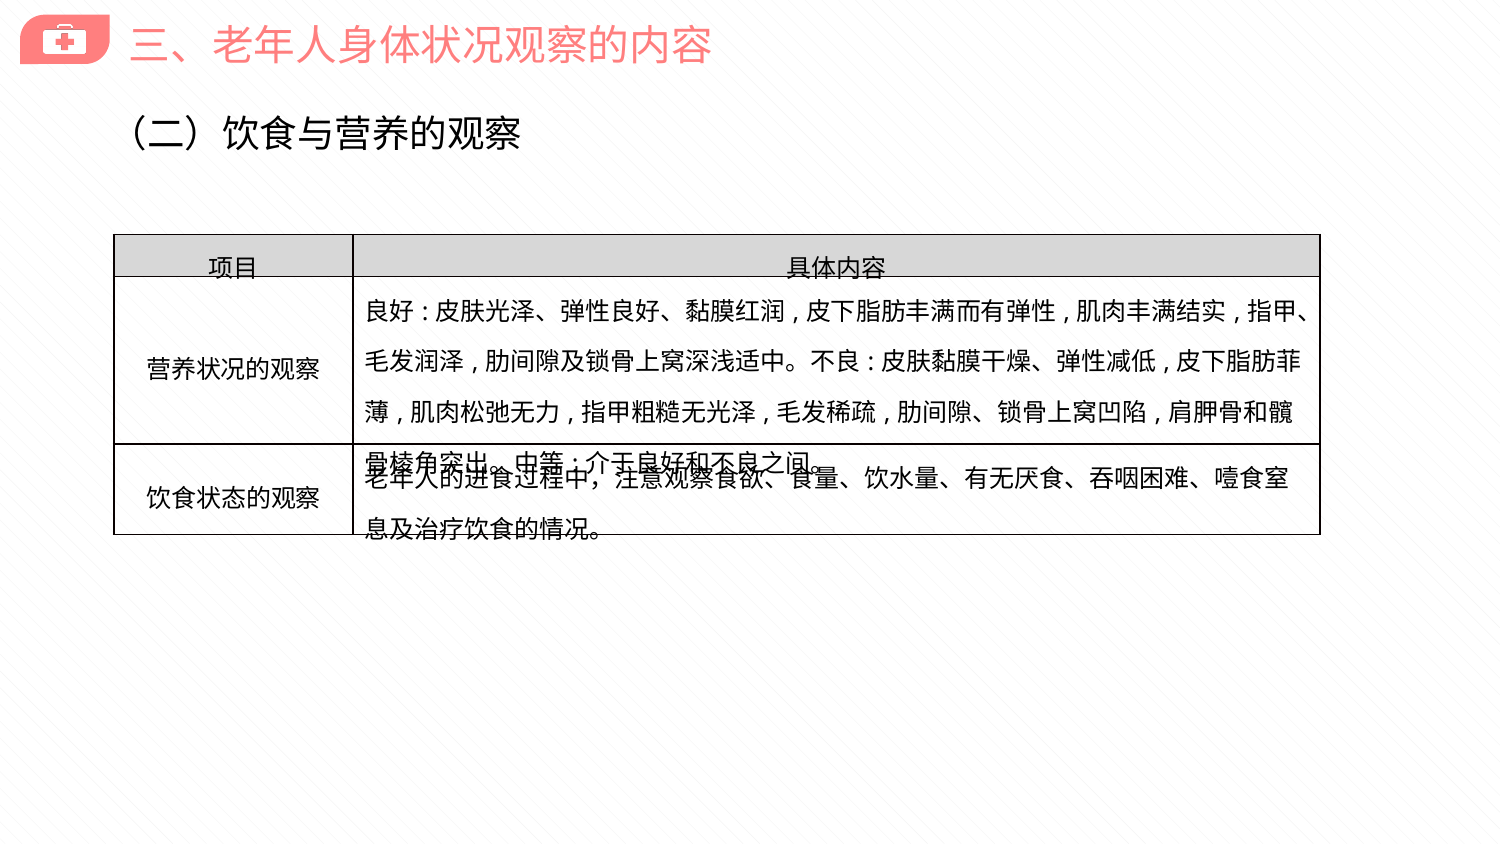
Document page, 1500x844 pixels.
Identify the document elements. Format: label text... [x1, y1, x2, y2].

table_cell 饮食状态的观察 [115, 445, 352, 534]
table_header 项目 [115, 235, 352, 276]
table_cell 良好:皮肤光泽、弹性良好、黏膜红润,皮下脂肪丰满而有弹性,肌肉丰满结实,指甲、毛发润泽,肋间隙及锁骨上窝深浅适中。不良:皮肤黏膜干燥、弹性减低,皮下脂肪菲薄,肌肉松弛无力,指甲粗糙无光泽,毛发稀疏,肋间隙、锁骨上窝凹陷,肩胛骨和髖骨棱角突出。中等:介于良好和不良之间。 [354, 277, 1319, 443]
table_cell 营养状况的观察 [115, 277, 352, 443]
text_box （二）饮食与营养的观察 [9, 102, 1266, 208]
table_header 具体内容 [354, 235, 1319, 276]
table_cell 老年人的进食过程中，注意观察食欲、食量、饮水量、有无厌食、吞咽困难、噎食窒息及治疗饮食的情况。 [354, 445, 1319, 534]
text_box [19, 11, 863, 78]
